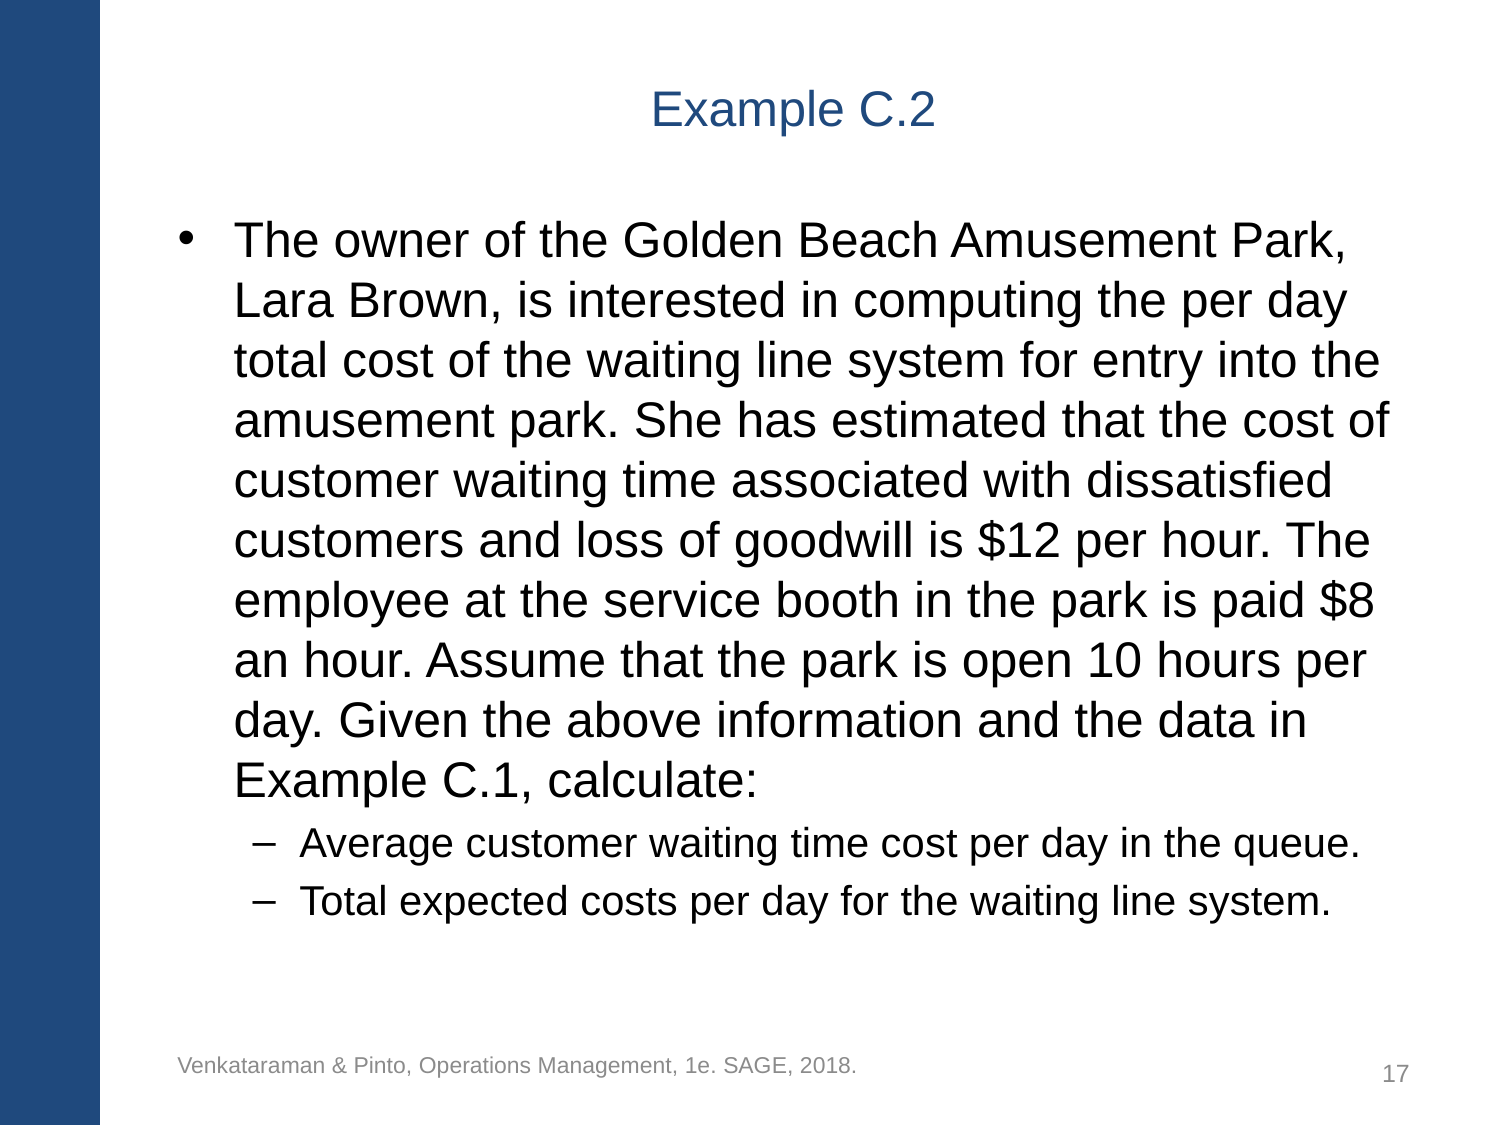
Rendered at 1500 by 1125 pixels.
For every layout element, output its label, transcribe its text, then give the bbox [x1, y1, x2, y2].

list The owner of the Golden Beach Amusement Park, Lara Brown, is interested in computing the per day total cost of the waiting line system for entry into the amusement park. She has estimated that the cost of customer waiting time associated with dissatisfied customers and loss of goodwill is $12 per hour. The employee at the service booth in the park is paid $8 an hour. Assume that the park is open 10 hours per day. Given the above information and the data in Example C.1, calculate: Average customer waiting time cost per day in the queue. Total expected costs per day for the waiting line system. [162, 200, 1425, 1025]
title Example C.2 [162, 12, 1425, 200]
footer Venkataraman & Pinto, Operations Management, 1e. SAGE, 2018. [162, 1042, 1313, 1103]
slide_number 17 [1350, 1042, 1425, 1103]
